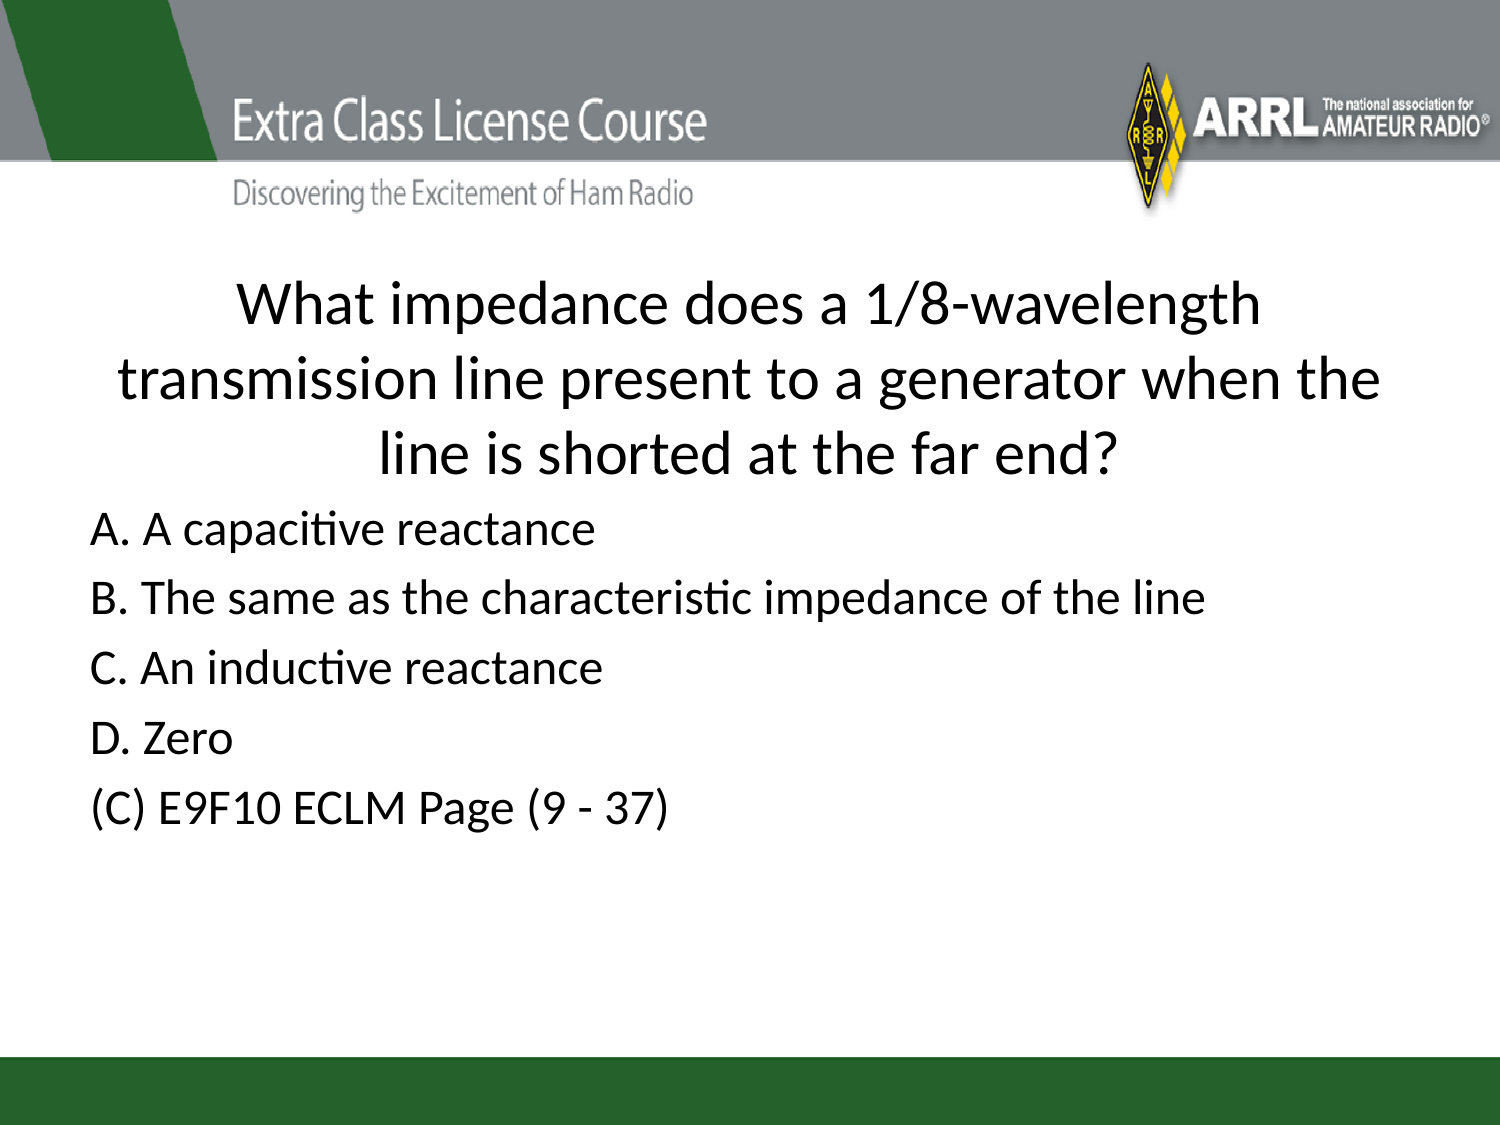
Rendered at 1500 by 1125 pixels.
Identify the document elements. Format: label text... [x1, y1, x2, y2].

list A. A capacitive reactance B. The same as the characteristic impedance of the line C. An inductive reactance D. Zero (C) E9F10 ECLM Page (9 - 37) [75, 487, 1425, 1005]
picture [0, 0, 1500, 1125]
title What impedance does a 1/8-wavelength transmission line present to a generator when the line is shorted at the far end? [75, 254, 1425, 435]
